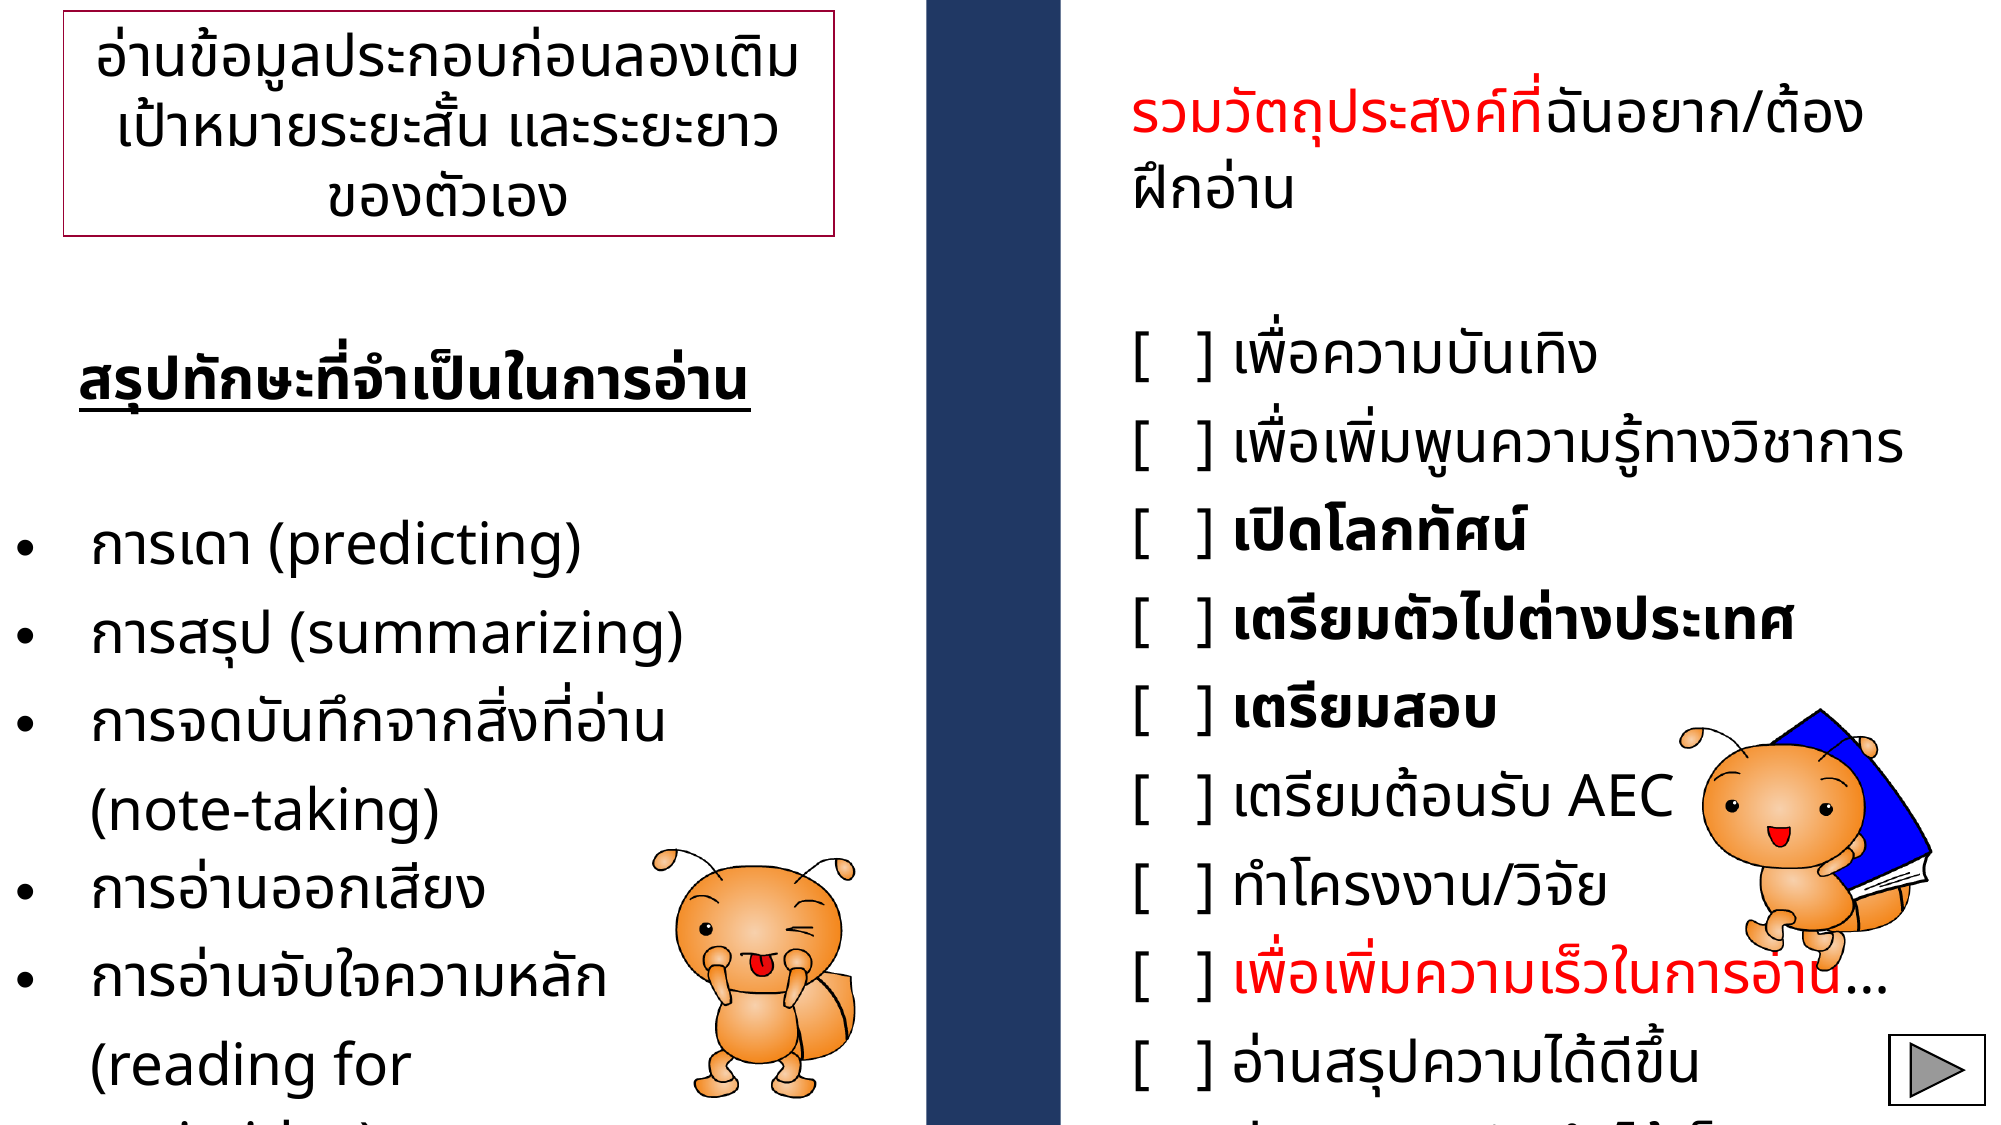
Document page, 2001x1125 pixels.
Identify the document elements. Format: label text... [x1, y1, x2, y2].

text_box [1946, 1034, 1986, 1106]
picture [652, 848, 856, 1106]
picture [1679, 708, 1933, 975]
table_header สรุปทักษะที่จำเป็นในการอ่าน การเดา (predicting) การสรุป (summarizing) การจดบันทึกจากสิ่งที่อ่าน (note-taking) การอ่านออกเสียง การอ่านจับใจความหลัก (reading for main idea) การเดาศัพท์จากบริบท (guessing meaning from the context) [0, 340, 830, 1125]
text_box อ่านข้อมูลประกอบก่อนลองเติมเป้าหมายระยะสั้น และระยะยาวของตัวเอง [63, 11, 834, 236]
text_box [925, 0, 1062, 1125]
table_header รวมวัตถุประสงค์ที่ฉันอยาก/ต้องฝึกอ่าน [ ] เพื่อความบันเทิง [ ] เพื่อเพิ่มพูนความรู้ทางวิชาการ [ ] เปิดโลกทัศน์ [ ] เตรียมตัวไปต่างประเทศ [ ] เตรียมสอบ [ ] เตรียมต้อนรับ AEC [ ] ทำโครงงาน/วิจัย [ ] เพื่อเพิ่มความเร็วในการอ่าน… [ ] อ่านสรุปความได้ดีขึ้น [ ] อ่านและจดบันทึกได้เร็ว [ ] ………………………… [1117, 63, 1946, 1125]
